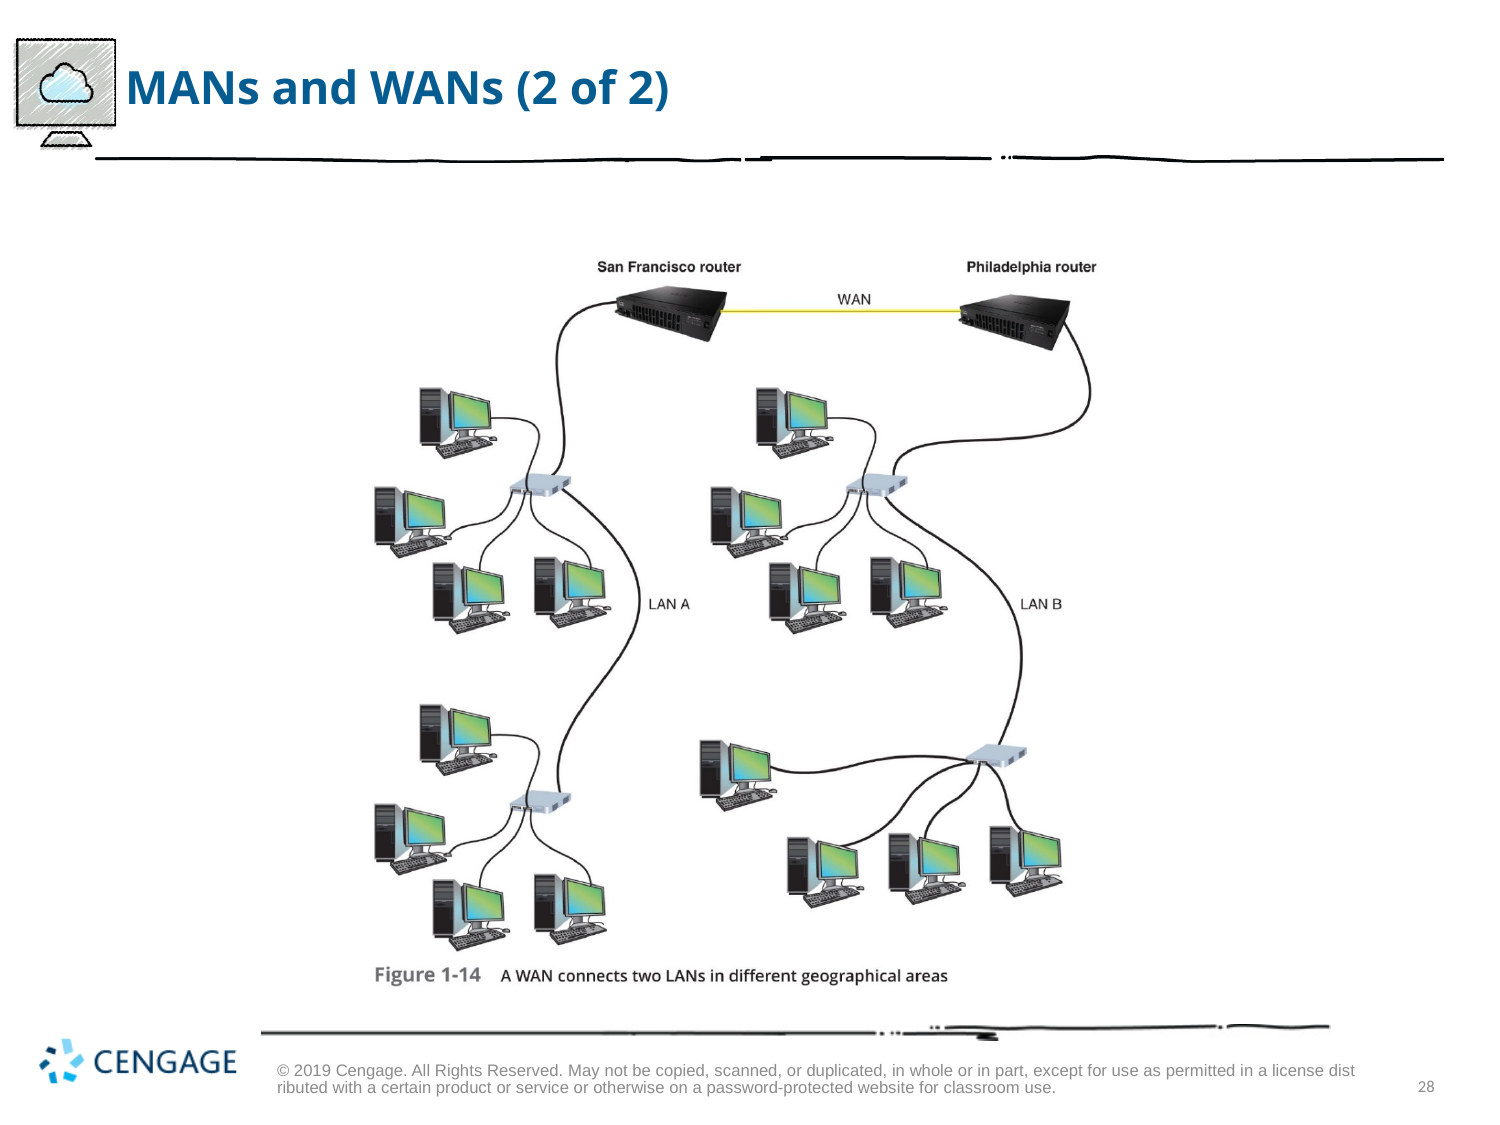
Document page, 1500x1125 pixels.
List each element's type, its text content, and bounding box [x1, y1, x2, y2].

picture [19, 1025, 249, 1096]
picture [372, 259, 1098, 988]
picture [261, 1024, 1331, 1041]
footer © 2019 Cengage. All Rights Reserved. May not be copied, scanned, or duplicated, in whole or in part, except for use as permitted in a license distributed with a certain product or service or otherwise on a password-protected website for classroom use. [262, 1050, 1375, 1091]
picture [95, 155, 1444, 163]
title MANs and WANs (2 of 2) [125, 66, 1442, 116]
picture [13, 36, 117, 151]
